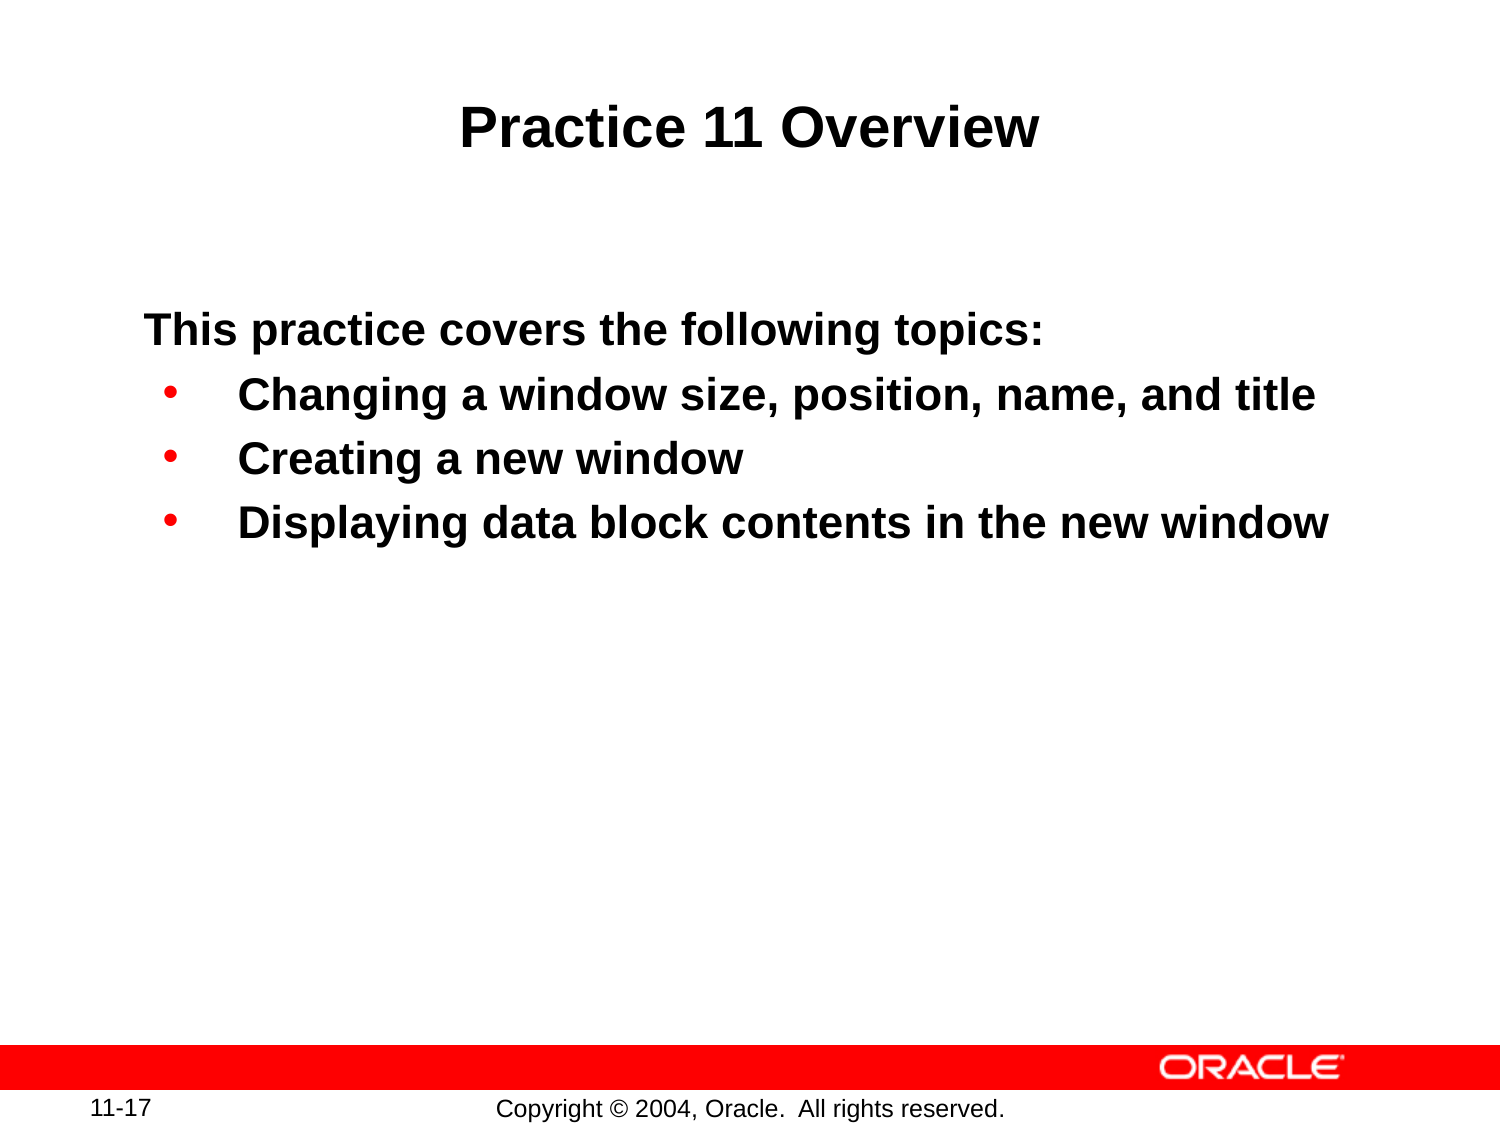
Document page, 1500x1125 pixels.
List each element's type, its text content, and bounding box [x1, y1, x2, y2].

title Practice 11 Overview [149, 87, 1351, 232]
list This practice covers the following topics: Changing a window size, position, name, and title Creating a new window Displaying data block contents in the new window [141, 297, 1351, 603]
